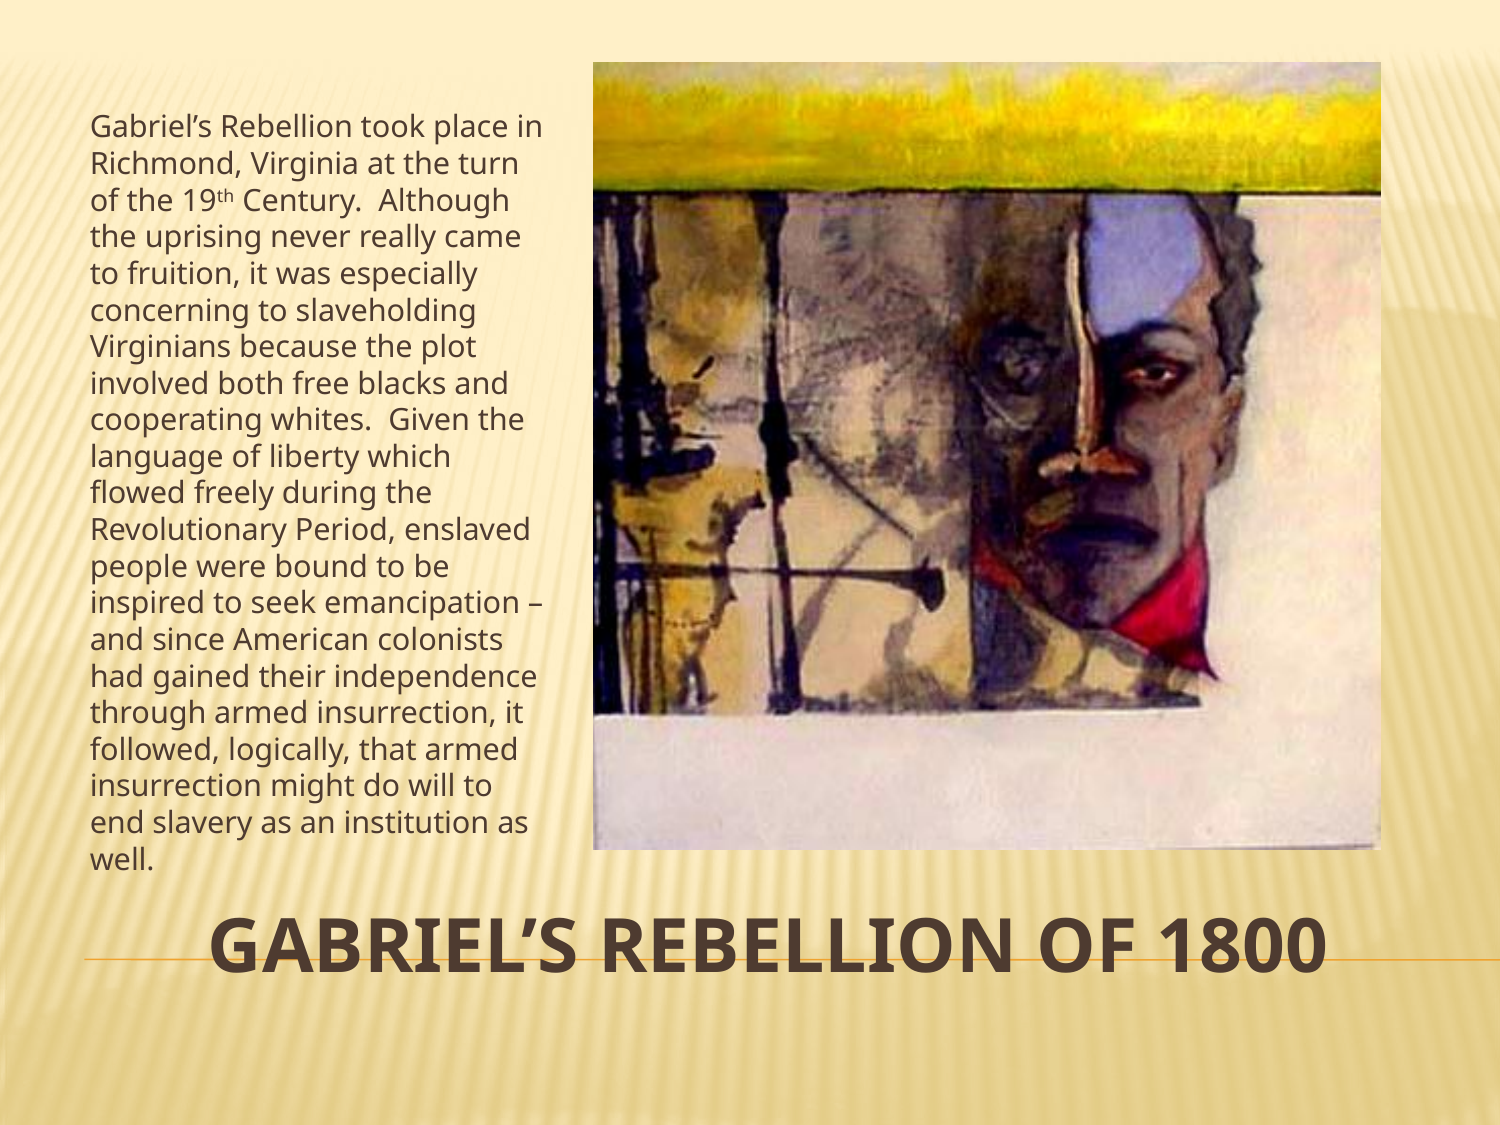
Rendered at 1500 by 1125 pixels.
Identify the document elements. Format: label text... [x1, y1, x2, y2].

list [592, 62, 1381, 851]
list Gabriel’s Rebellion took place in Richmond, Virginia at the turn of the 19th Century. Although the uprising never really came to fruition, it was especially concerning to slaveholding Virginians because the plot involved both free blacks and cooperating whites. Given the language of liberty which flowed freely during the Revolutionary Period, enslaved people were bound to be inspired to seek emancipation – and since American colonists had gained their independence through armed insurrection, it followed, logically, that armed insurrection might do will to end slavery as an institution as well. [75, 99, 569, 888]
title Gabriel’s Rebellion of 1800 [75, 900, 1463, 986]
